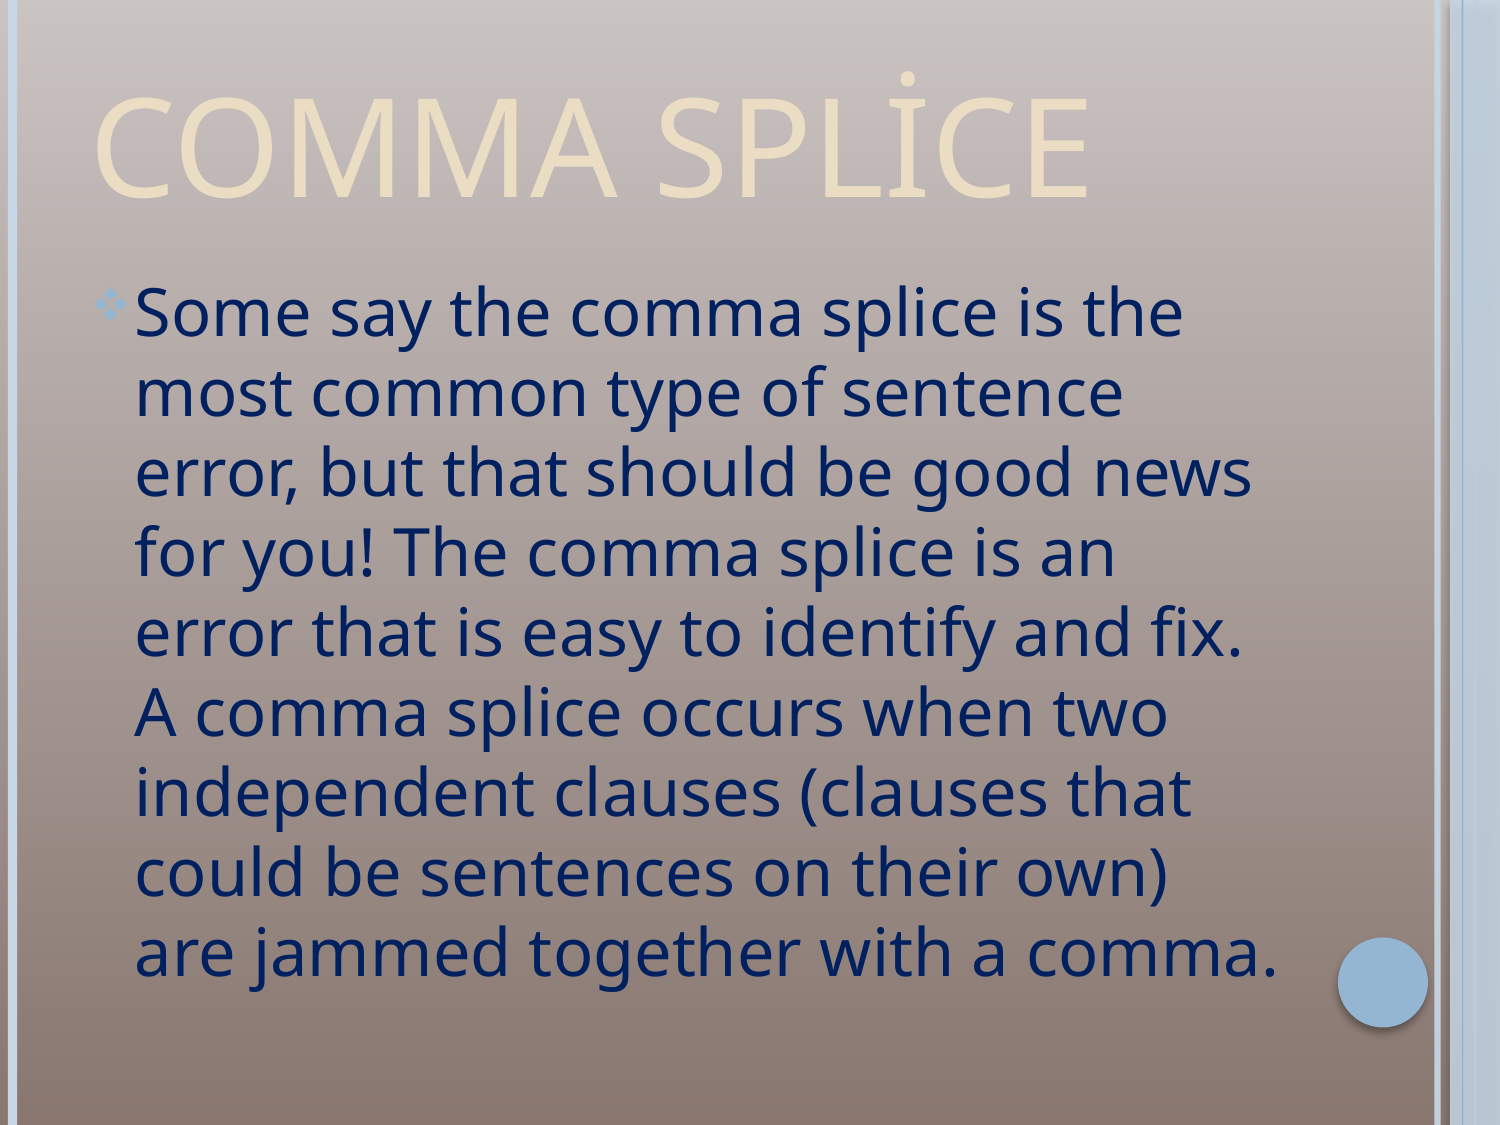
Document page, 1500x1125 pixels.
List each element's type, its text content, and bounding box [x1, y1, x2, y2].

title Comma splice [75, 45, 1300, 233]
list Some say the comma splice is the most common type of sentence error, but that should be good news for you! The comma splice is an error that is easy to identify and fix. A comma splice occurs when two independent clauses (clauses that could be sentences on their own) are jammed together with a comma. [75, 262, 1300, 1062]
